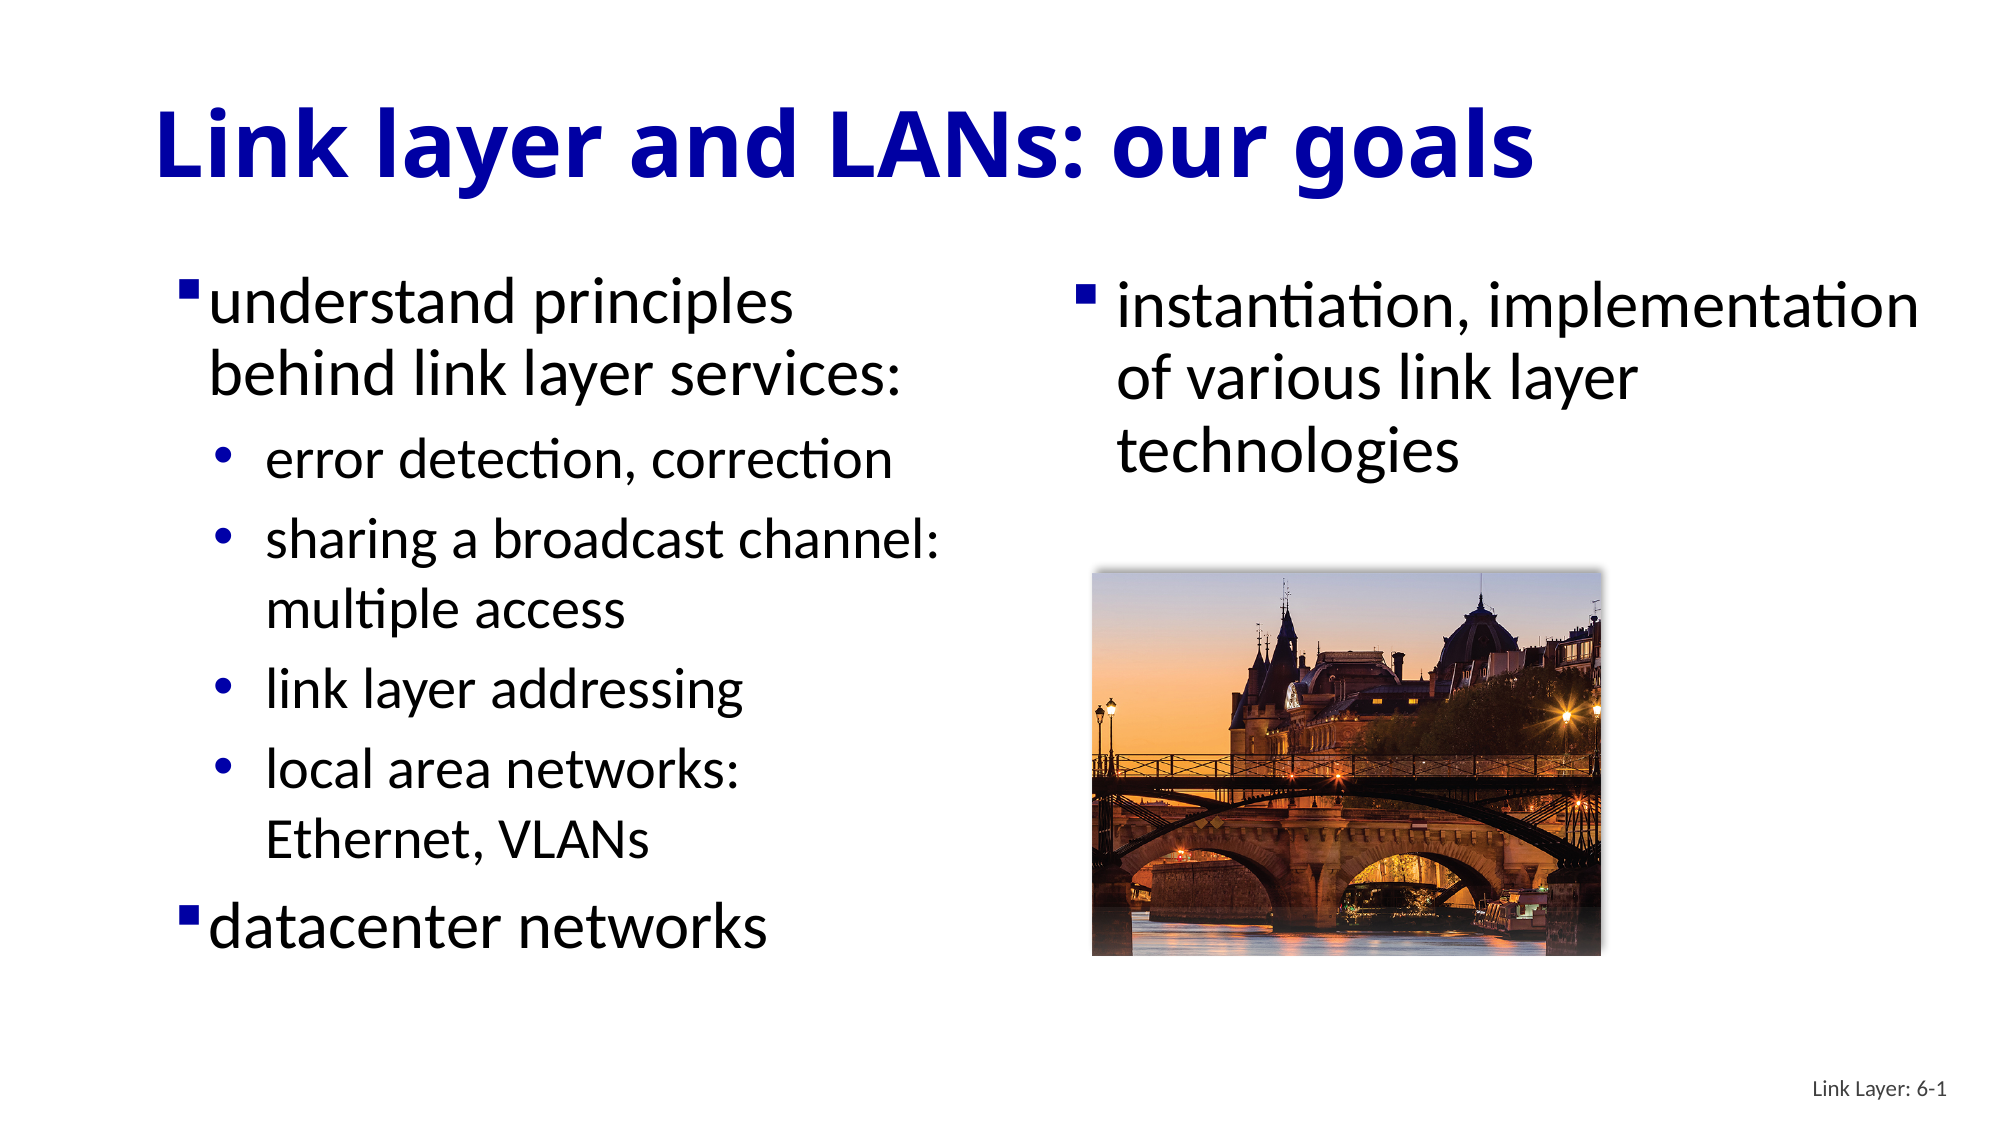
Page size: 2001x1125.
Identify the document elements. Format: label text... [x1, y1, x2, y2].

title Link layer and LANs: our goals [137, 74, 1863, 221]
list understand principles behind link layer services: error detection, correction sharing a broadcast channel: multiple access link layer addressing local area networks: Ethernet, VLANs datacenter networks [137, 257, 988, 1029]
picture [1092, 573, 1601, 956]
slide_number Link Layer: 6-1 [1512, 1056, 1963, 1117]
list instantiation, implementation of various link layer technologies [1034, 262, 1951, 977]
